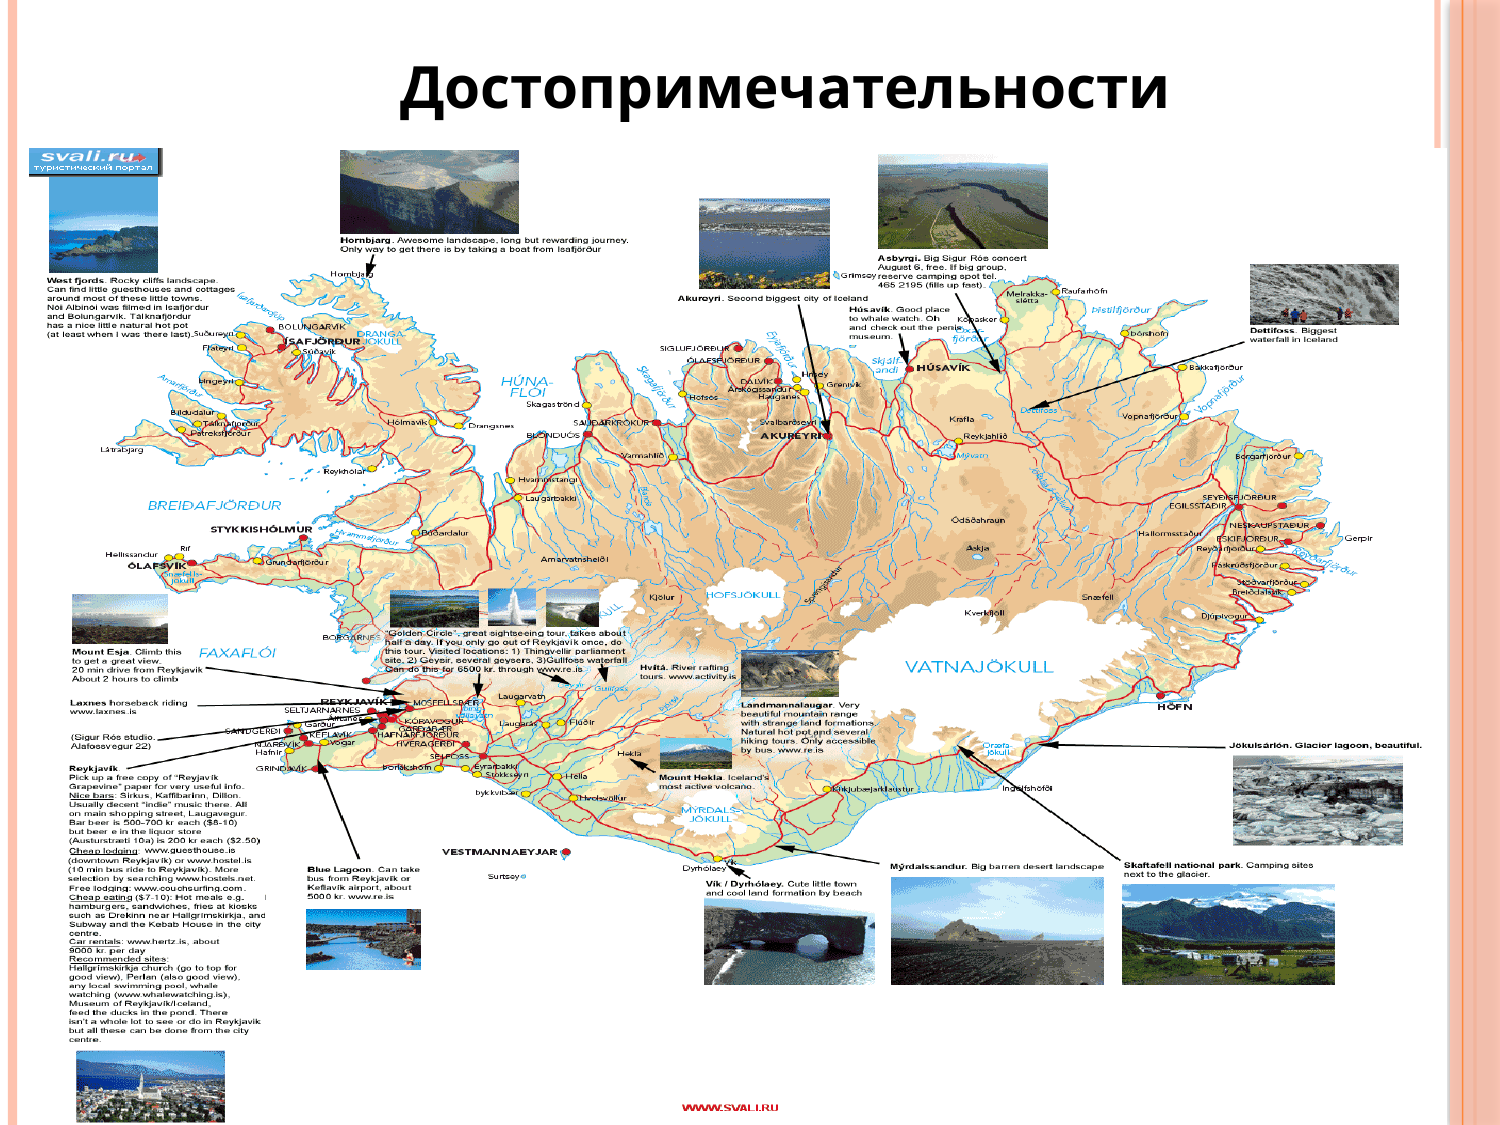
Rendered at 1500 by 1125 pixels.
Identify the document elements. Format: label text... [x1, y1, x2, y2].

picture [28, 148, 1448, 1125]
text_box Достопримечательности [218, 42, 1353, 128]
